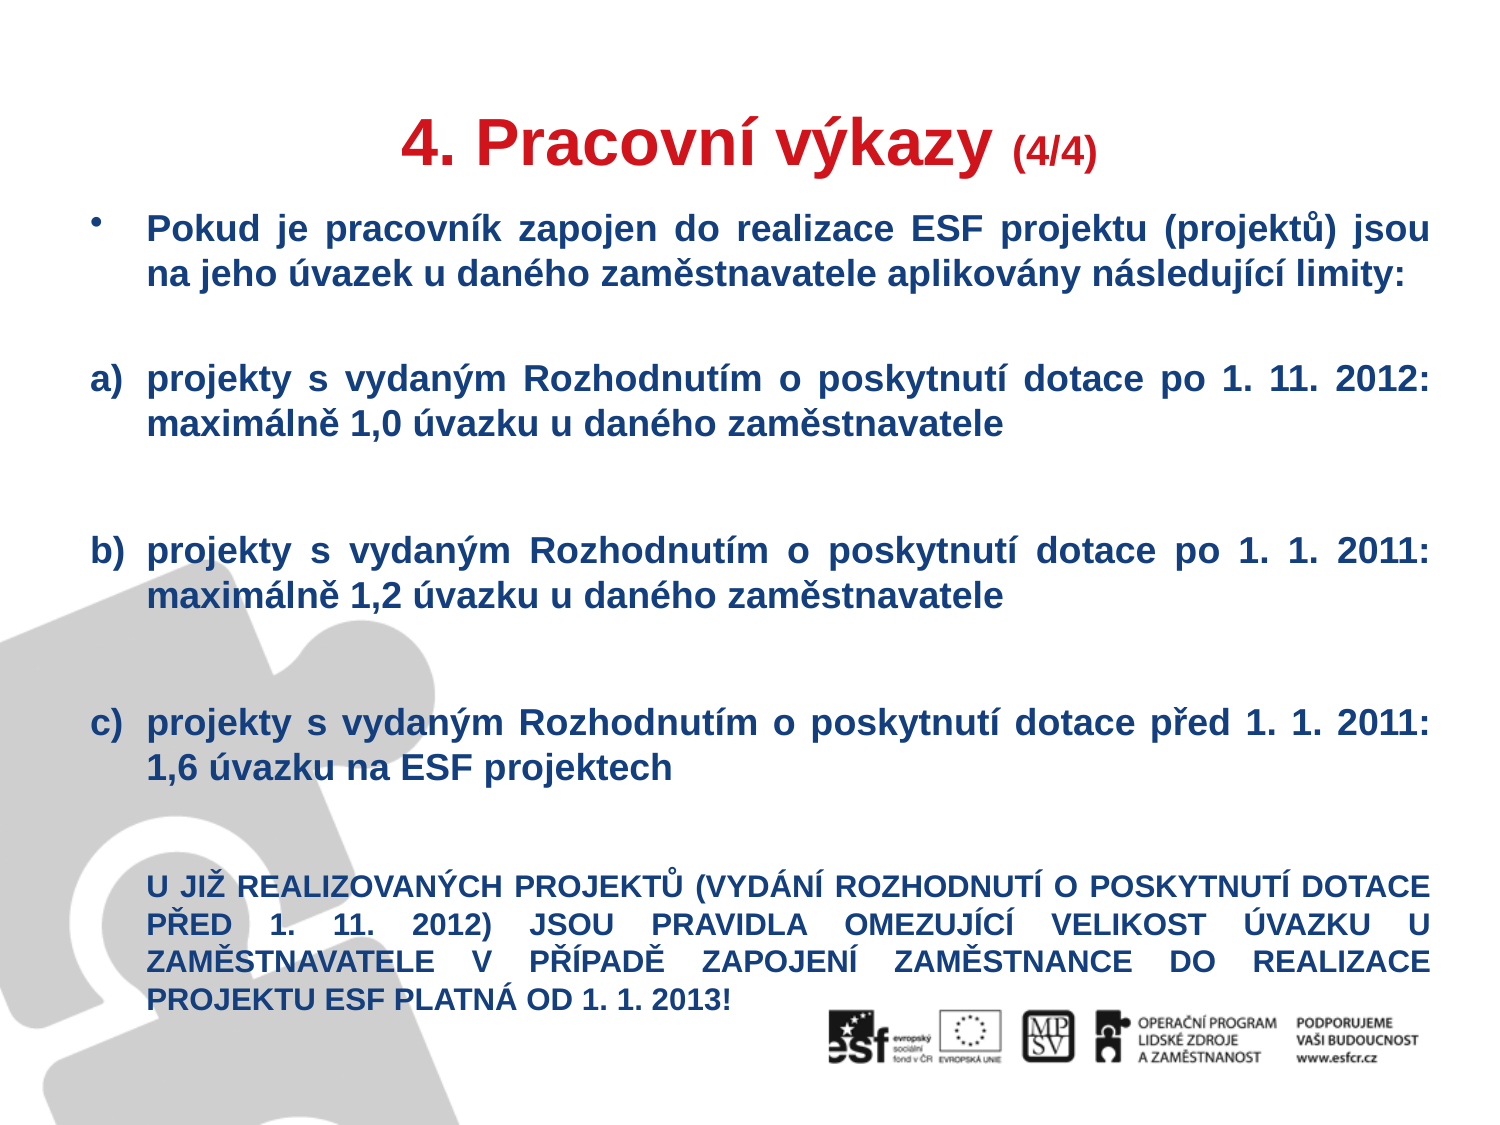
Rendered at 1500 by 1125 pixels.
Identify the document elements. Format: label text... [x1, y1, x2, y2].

title 4. Pracovní výkazy (4/4) [74, 44, 1426, 196]
list Pokud je pracovník zapojen do realizace ESF projektu (projektů) jsou na jeho úvazek u daného zaměstnavatele aplikovány následující limity: projekty s vydaným Rozhodnutím o poskytnutí dotace po 1. 11. 2012: maximálně 1,0 úvazku u daného zaměstnavatele projekty s vydaným Rozhodnutím o poskytnutí dotace po 1. 1. 2011: maximálně 1,2 úvazku u daného zaměstnavatele projekty s vydaným Rozhodnutím o poskytnutí dotace před 1. 1. 2011: 1,6 úvazku na ESF projektech U JIŽ REALIZOVANÝCH PROJEKTŮ (VYDÁNÍ ROZHODNUTÍ O POSKYTNUTÍ DOTACE PŘED 1. 11. 2012) JSOU PRAVIDLA OMEZUJÍCÍ VELIKOST ÚVAZKU U ZAMĚSTNAVATELE V PŘÍPADĚ ZAPOJENÍ ZAMĚSTNANCE DO REALIZACE PROJEKTU ESF PLATNÁ OD 1. 1. 2013! [74, 196, 1448, 1006]
picture [0, 0, 1500, 1125]
